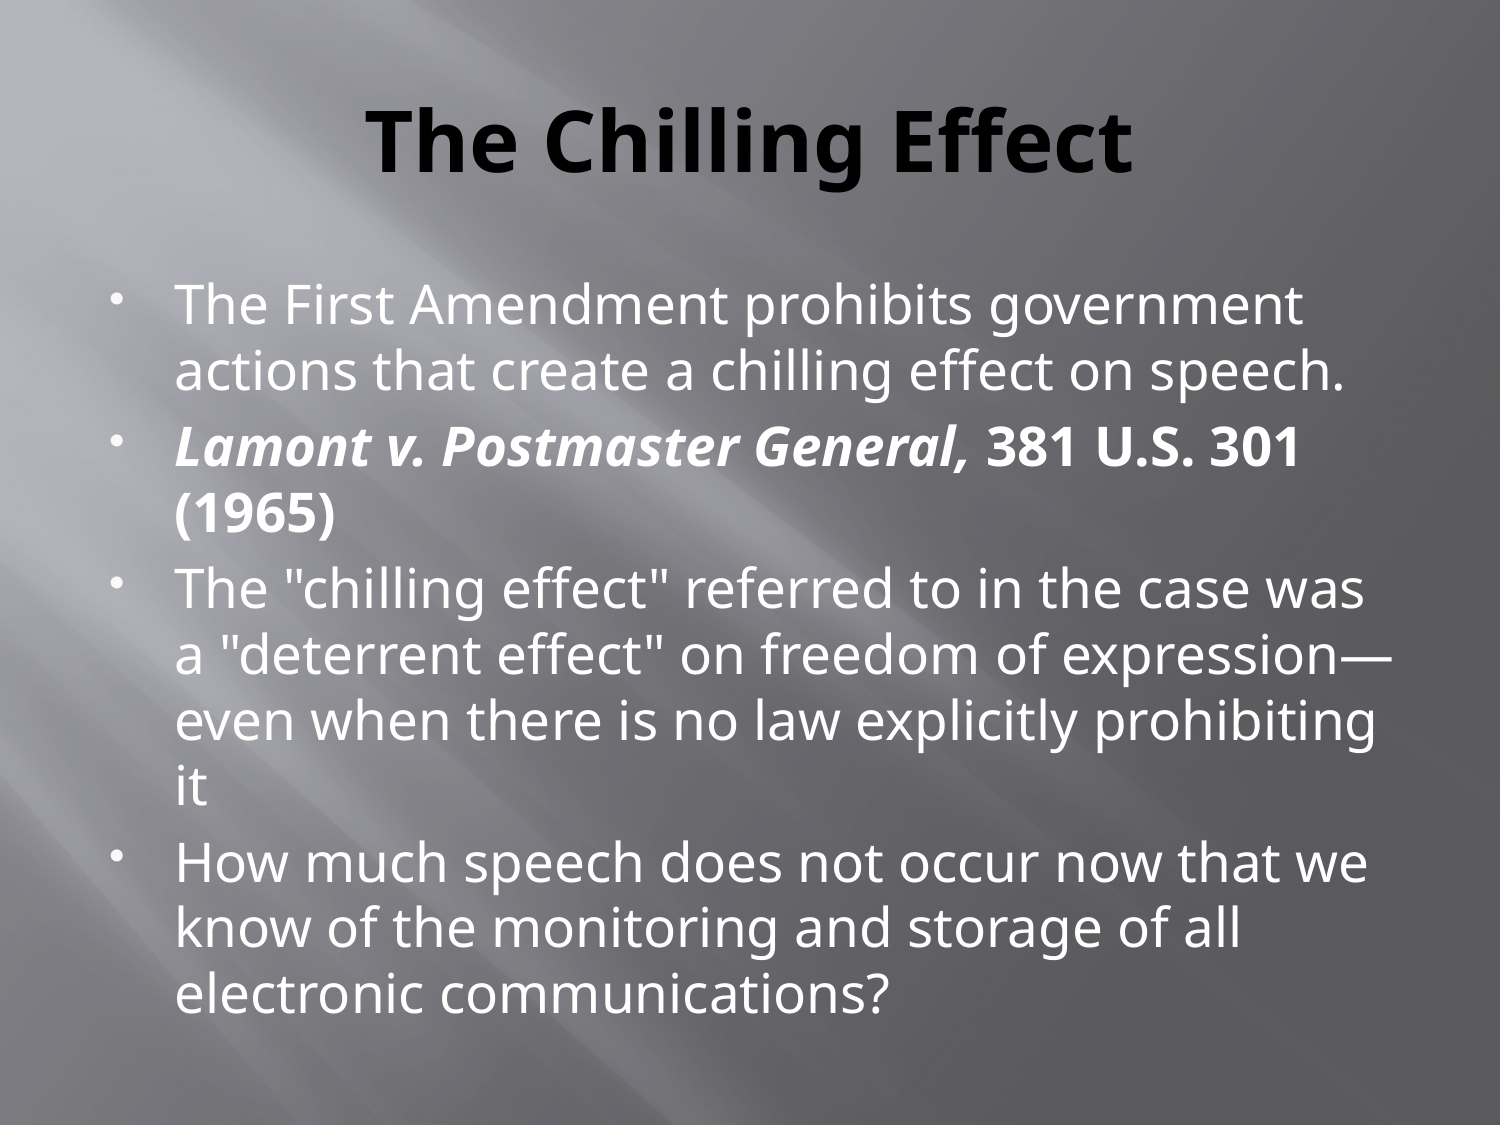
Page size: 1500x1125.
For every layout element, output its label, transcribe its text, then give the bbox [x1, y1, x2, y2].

list The First Amendment prohibits government actions that create a chilling effect on speech. Lamont v. Postmaster General, 381 U.S. 301 (1965) The "chilling effect" referred to in the case was a "deterrent effect" on freedom of expression—even when there is no law explicitly prohibiting it How much speech does not occur now that we know of the monitoring and storage of all electronic communications? [75, 262, 1425, 1035]
title The Chilling Effect [75, 45, 1425, 233]
